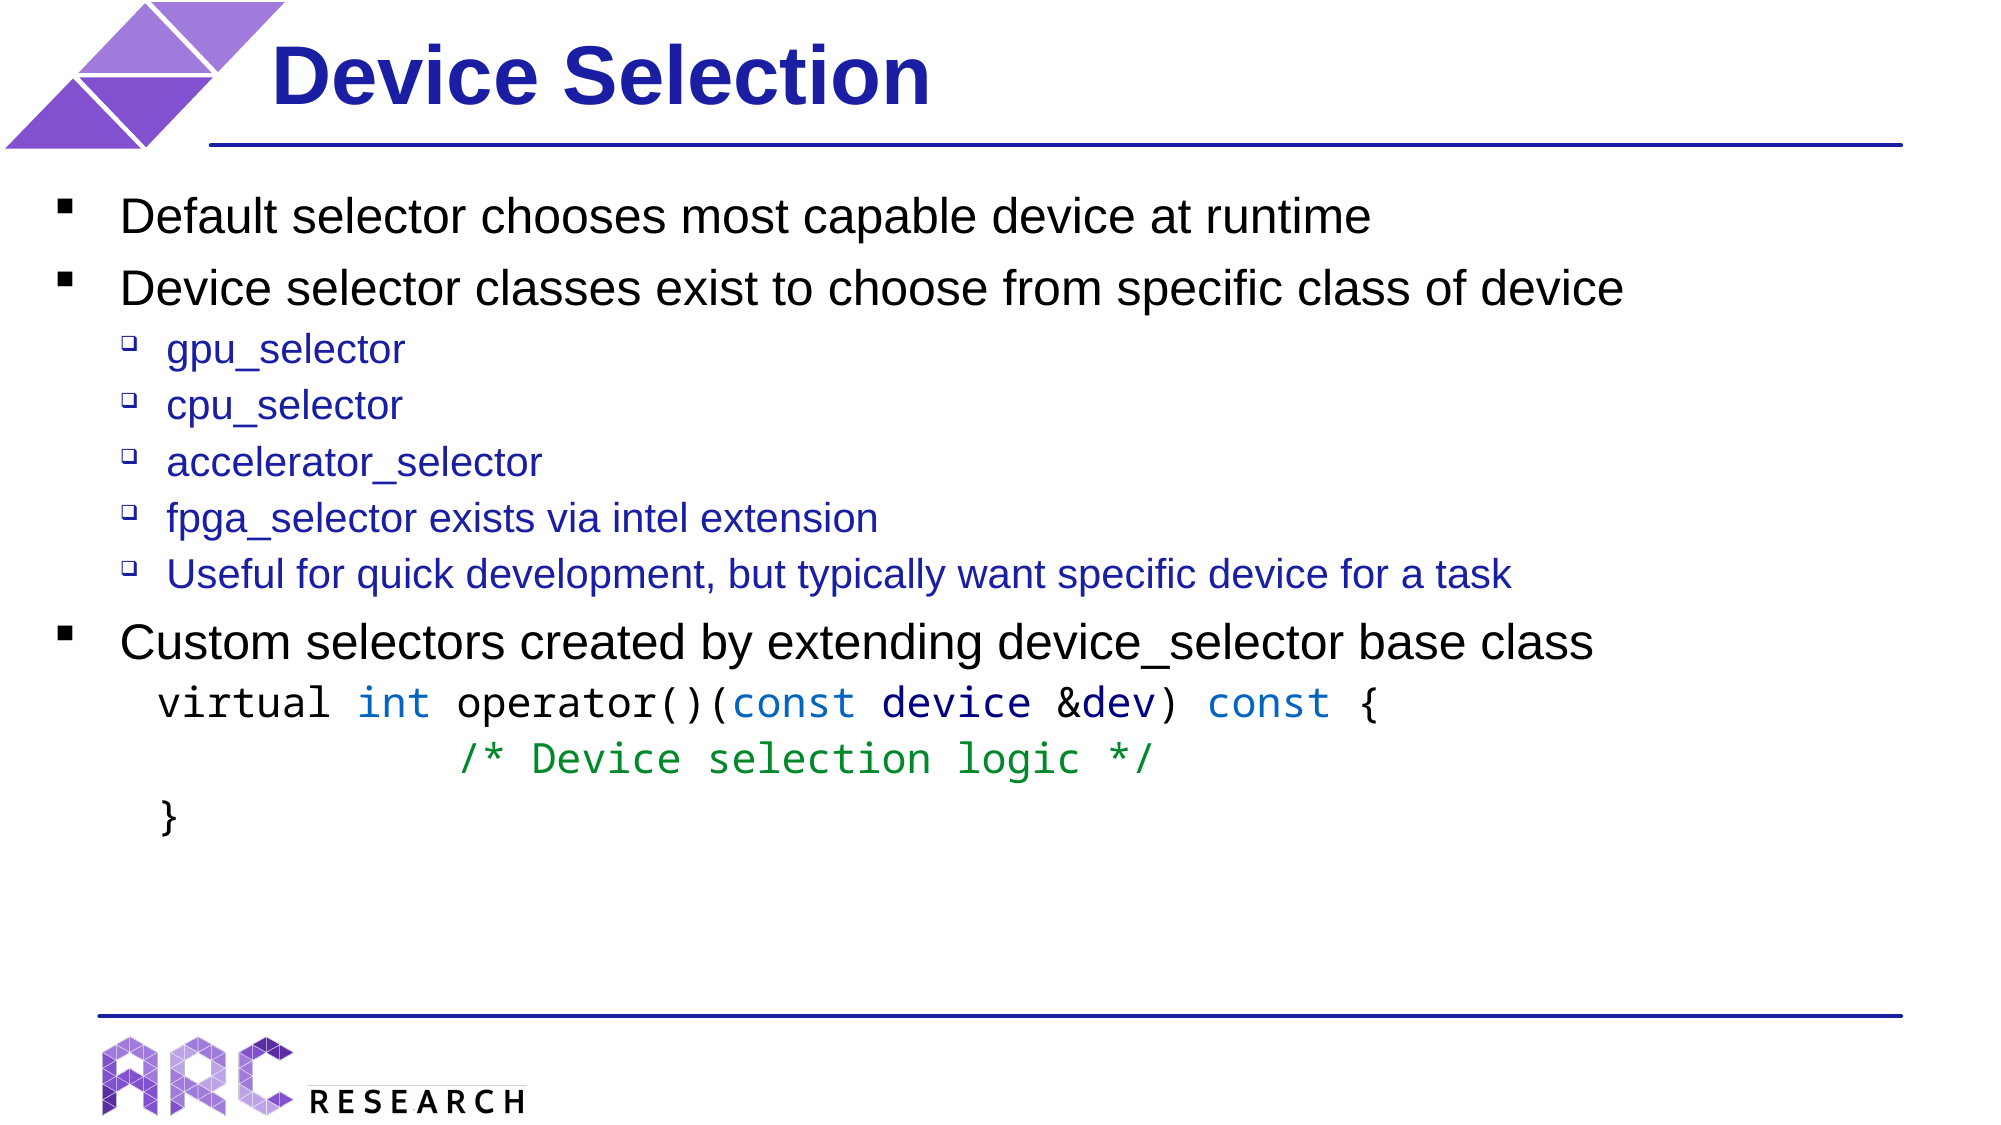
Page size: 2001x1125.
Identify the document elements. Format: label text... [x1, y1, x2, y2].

picture [99, 1036, 296, 1119]
title Device Selection [249, 0, 1796, 143]
list Default selector chooses most capable device at runtime Device selector classes exist to choose from specific class of device gpu_selector cpu_selector accelerator_selector fpga_selector exists via intel extension Useful for quick development, but typically want specific device for a task Custom selectors created by extending device_selector base class virtual int operator()(const device &dev) const { /* Device selection logic */ } [43, 182, 1958, 1017]
picture [307, 1083, 527, 1116]
